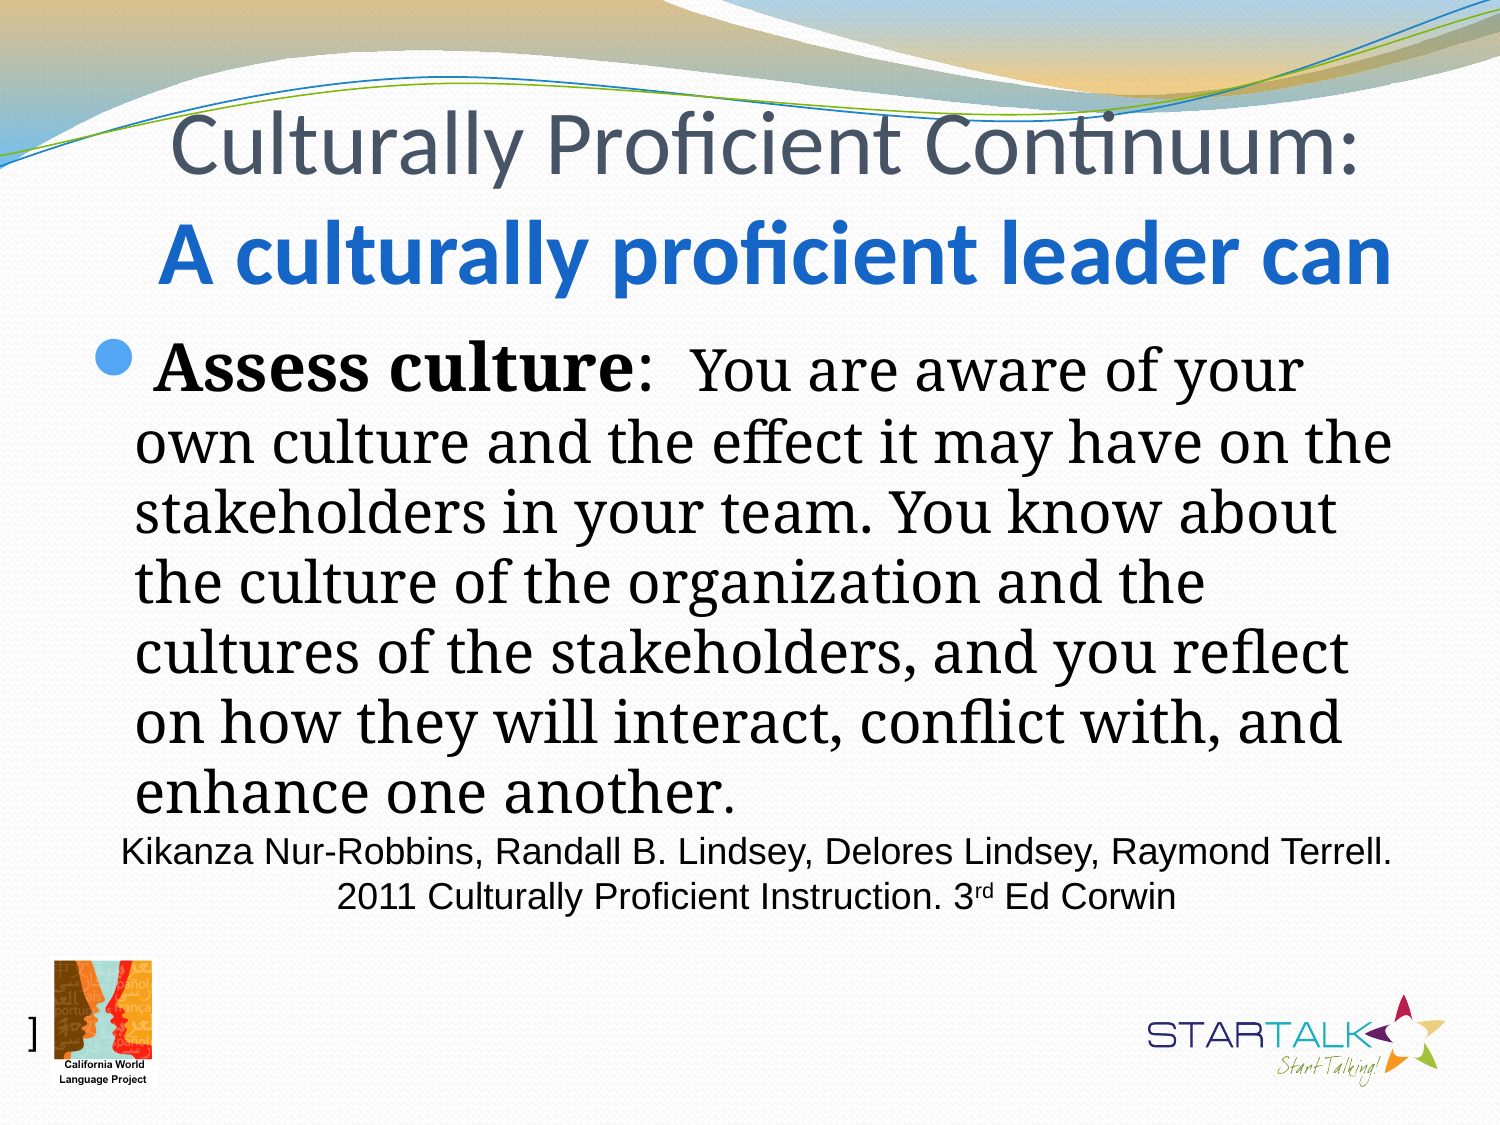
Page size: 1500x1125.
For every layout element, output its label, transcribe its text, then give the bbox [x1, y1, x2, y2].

picture [1148, 1060, 1446, 1087]
list Assess culture: You are aware of your own culture and the effect it may have on the stakeholders in your team. You know about the culture of the organization and the cultures of the stakeholders, and you reflect on how they will interact, conflict with, and enhance one another. [74, 317, 1426, 810]
picture [50, 1060, 158, 1088]
text_box Kikanza Nur-Robbins, Randall B. Lindsey, Delores Lindsey, Raymond Terrell. 2011 Culturally Proficient Instruction. 3rd Ed Corwin ] [13, 819, 1500, 1060]
title Culturally Proficient Continuum: A culturally proficient leader can [33, 74, 1500, 304]
